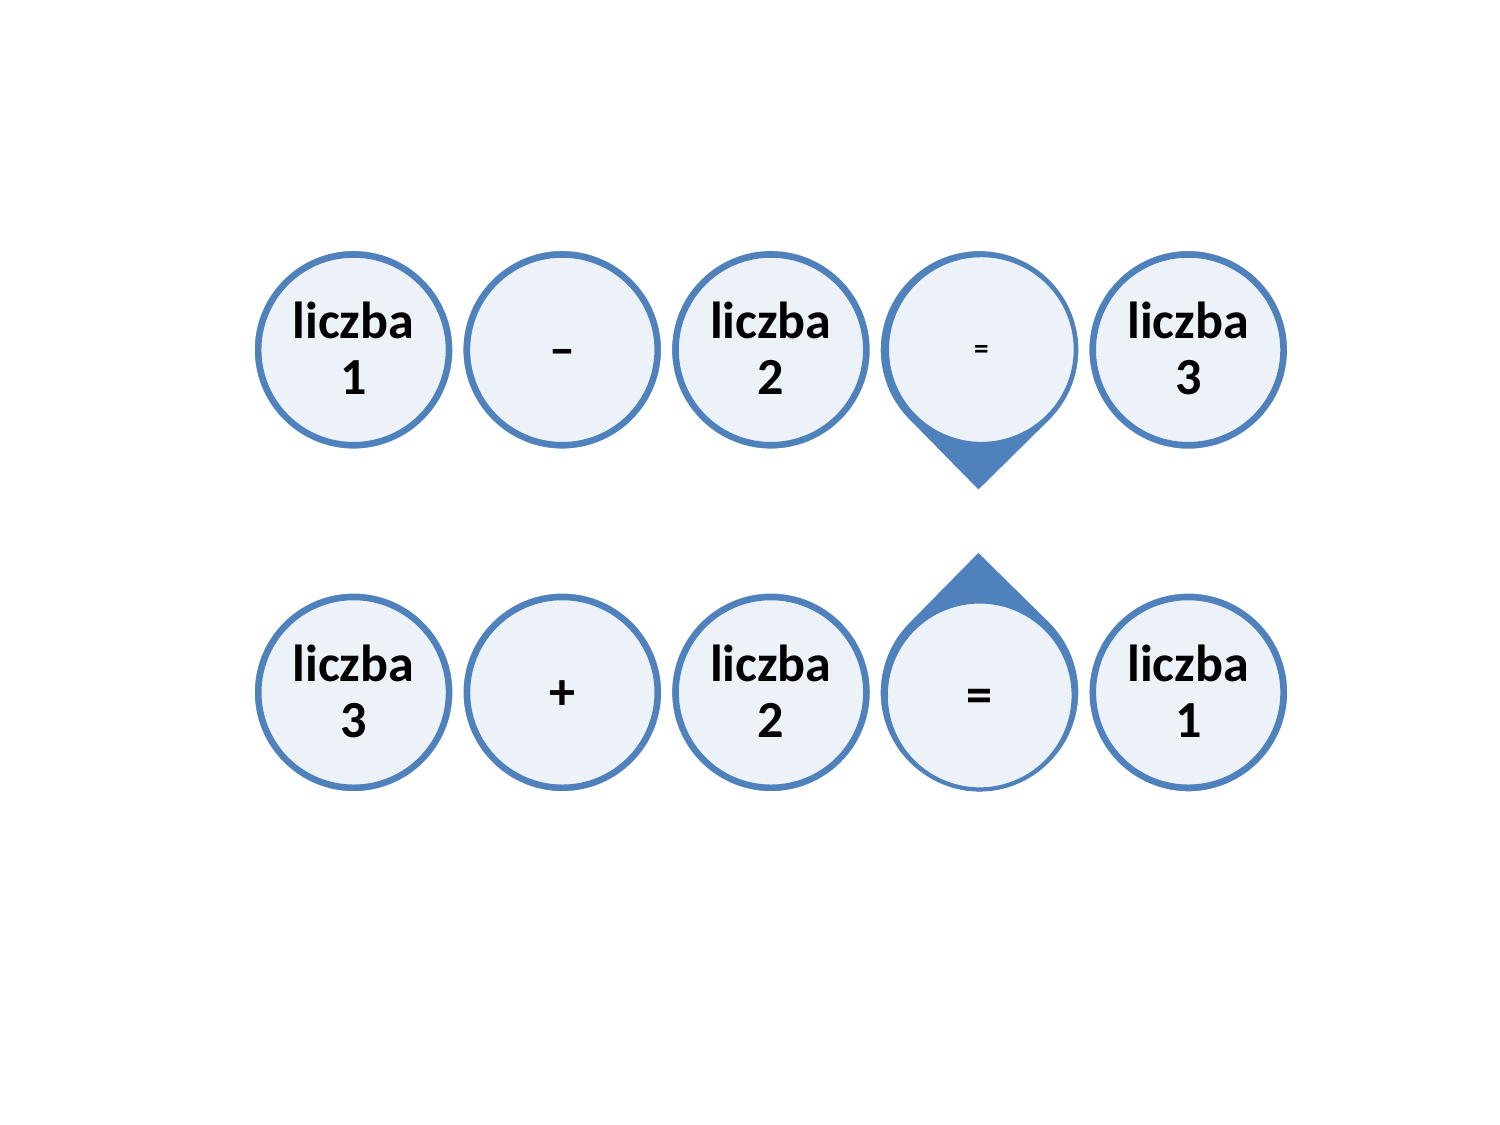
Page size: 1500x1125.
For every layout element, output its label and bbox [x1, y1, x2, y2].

text_box [0, 172, 1500, 528]
text_box [17, 514, 1483, 870]
